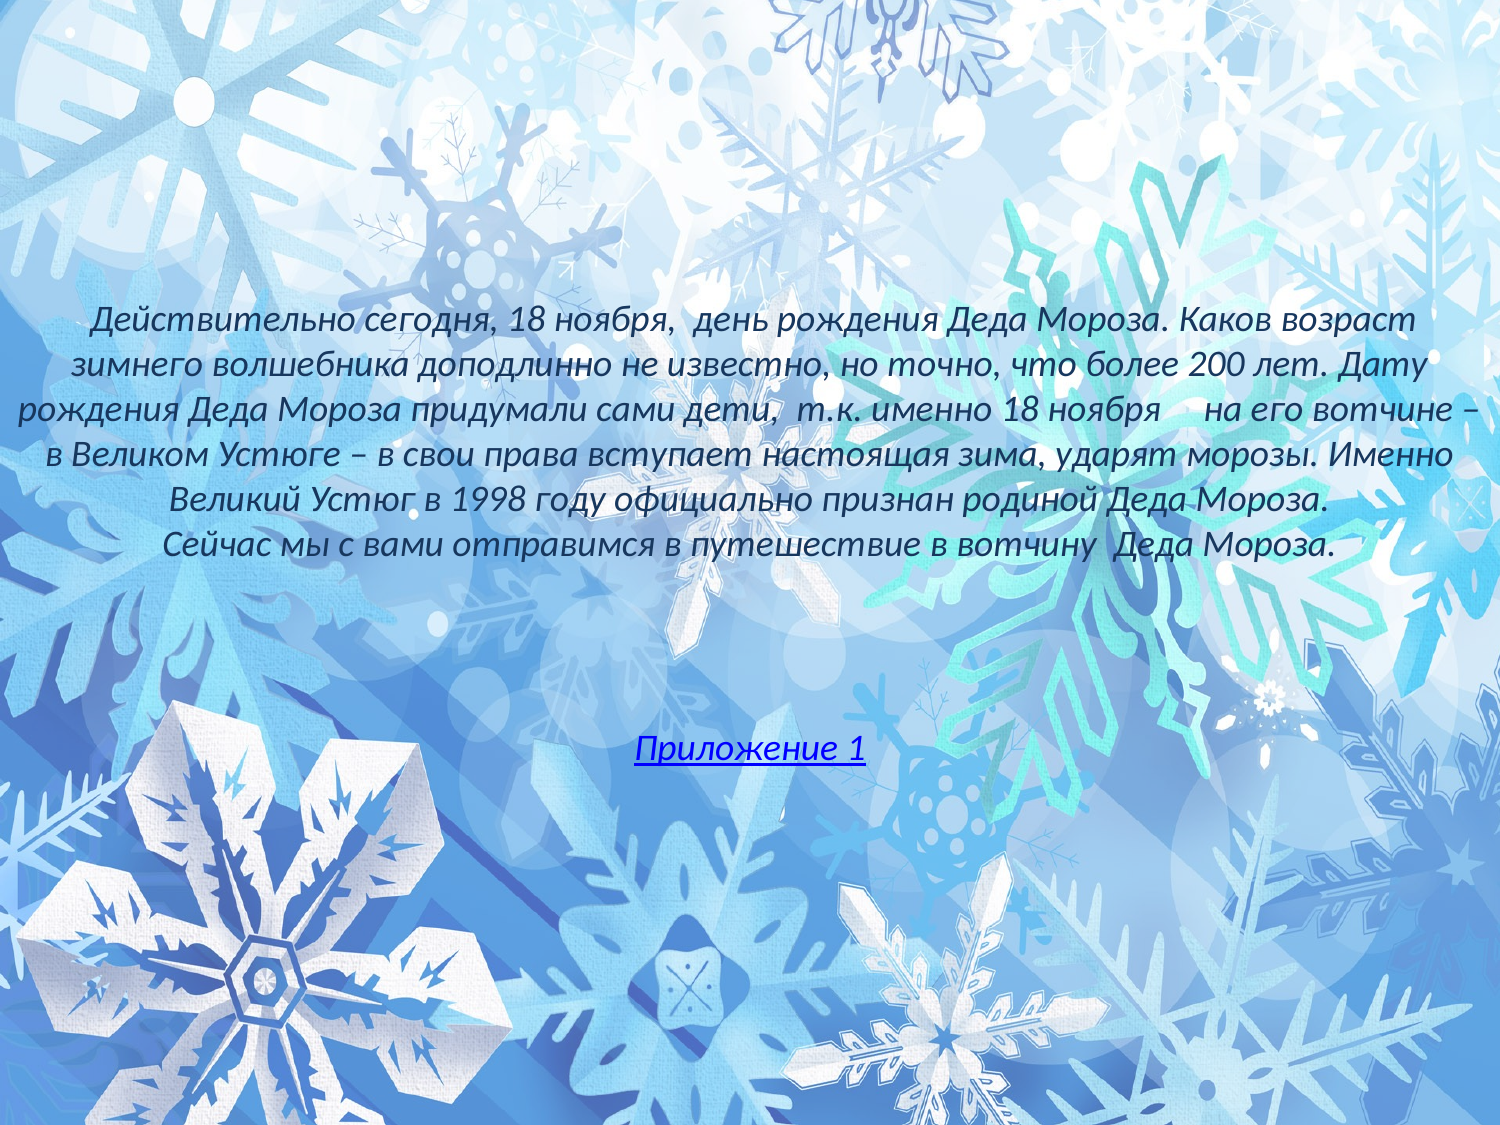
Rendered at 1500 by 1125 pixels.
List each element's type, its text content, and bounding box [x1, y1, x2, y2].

text_box Приложение 1 [448, 715, 1052, 776]
text_box Действительно сегодня, 18 ноября, день рождения Деда Мороза. Каков возраст зимнего волшебника доподлинно не известно, но точно, что более 200 лет. Дату рождения Деда Мороза придумали сами дети, т.к. именно 18 ноября на его вотчине – в Великом Устюге – в свои права вступает настоящая зима, ударят морозы. Именно Великий Устюг в 1998 году официально признан родиной Деда Мороза. Сейчас мы с вами отправимся в путешествие в вотчину Деда Мороза. [0, 286, 1500, 572]
